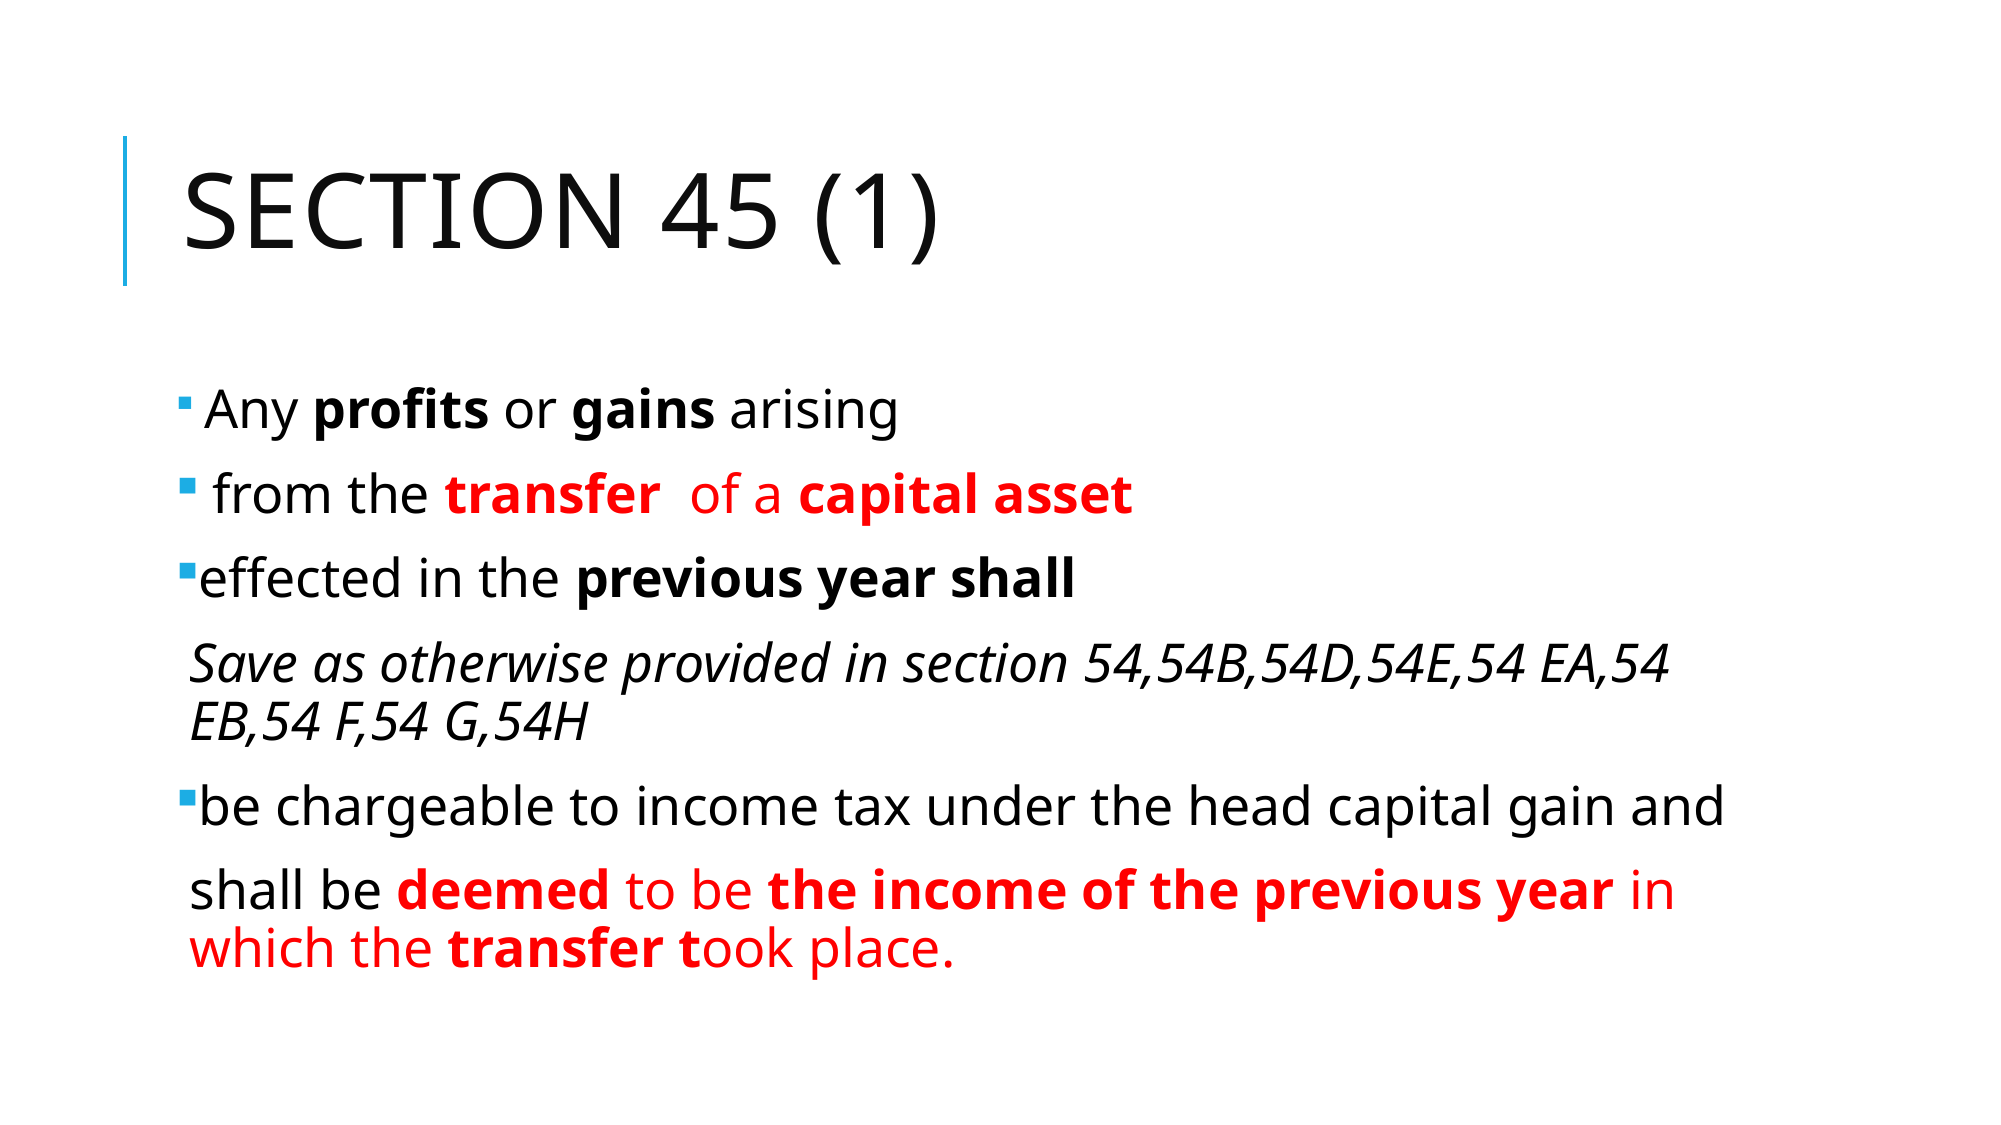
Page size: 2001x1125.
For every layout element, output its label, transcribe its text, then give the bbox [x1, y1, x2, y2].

list Any profits or gains arising from the transfer of a capital asset effected in the previous year shall Save as otherwise provided in section 54,54B,54D,54E,54 EA,54 EB,54 F,54 G,54H be chargeable to income tax under the head capital gain and shall be deemed to be the income of the previous year in which the transfer took place. [168, 375, 1763, 1035]
title Section 45 (1) [168, 96, 1763, 342]
